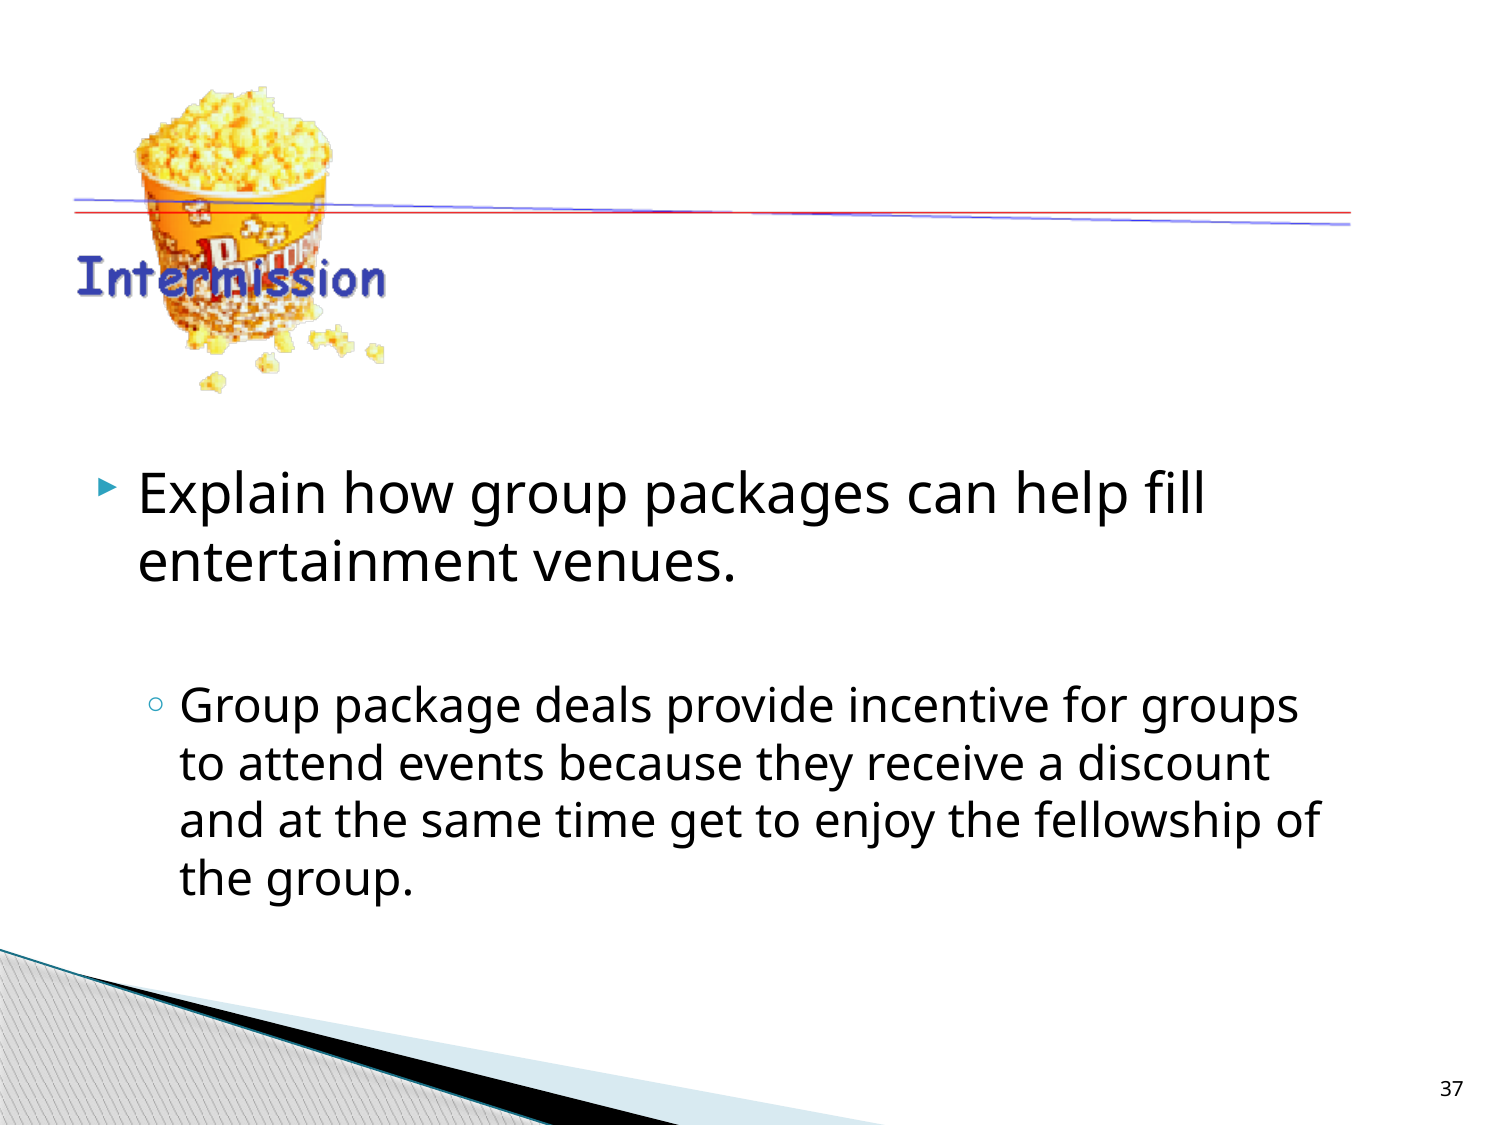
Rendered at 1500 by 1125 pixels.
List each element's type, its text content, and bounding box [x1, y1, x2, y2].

picture [62, 74, 1352, 451]
list Explain how group packages can help fill entertainment venues. Group package deals provide incentive for groups to attend events because they receive a discount and at the same time get to enjoy the fellowship of the group. [62, 450, 1375, 963]
slide_number 37 [1418, 1051, 1479, 1112]
